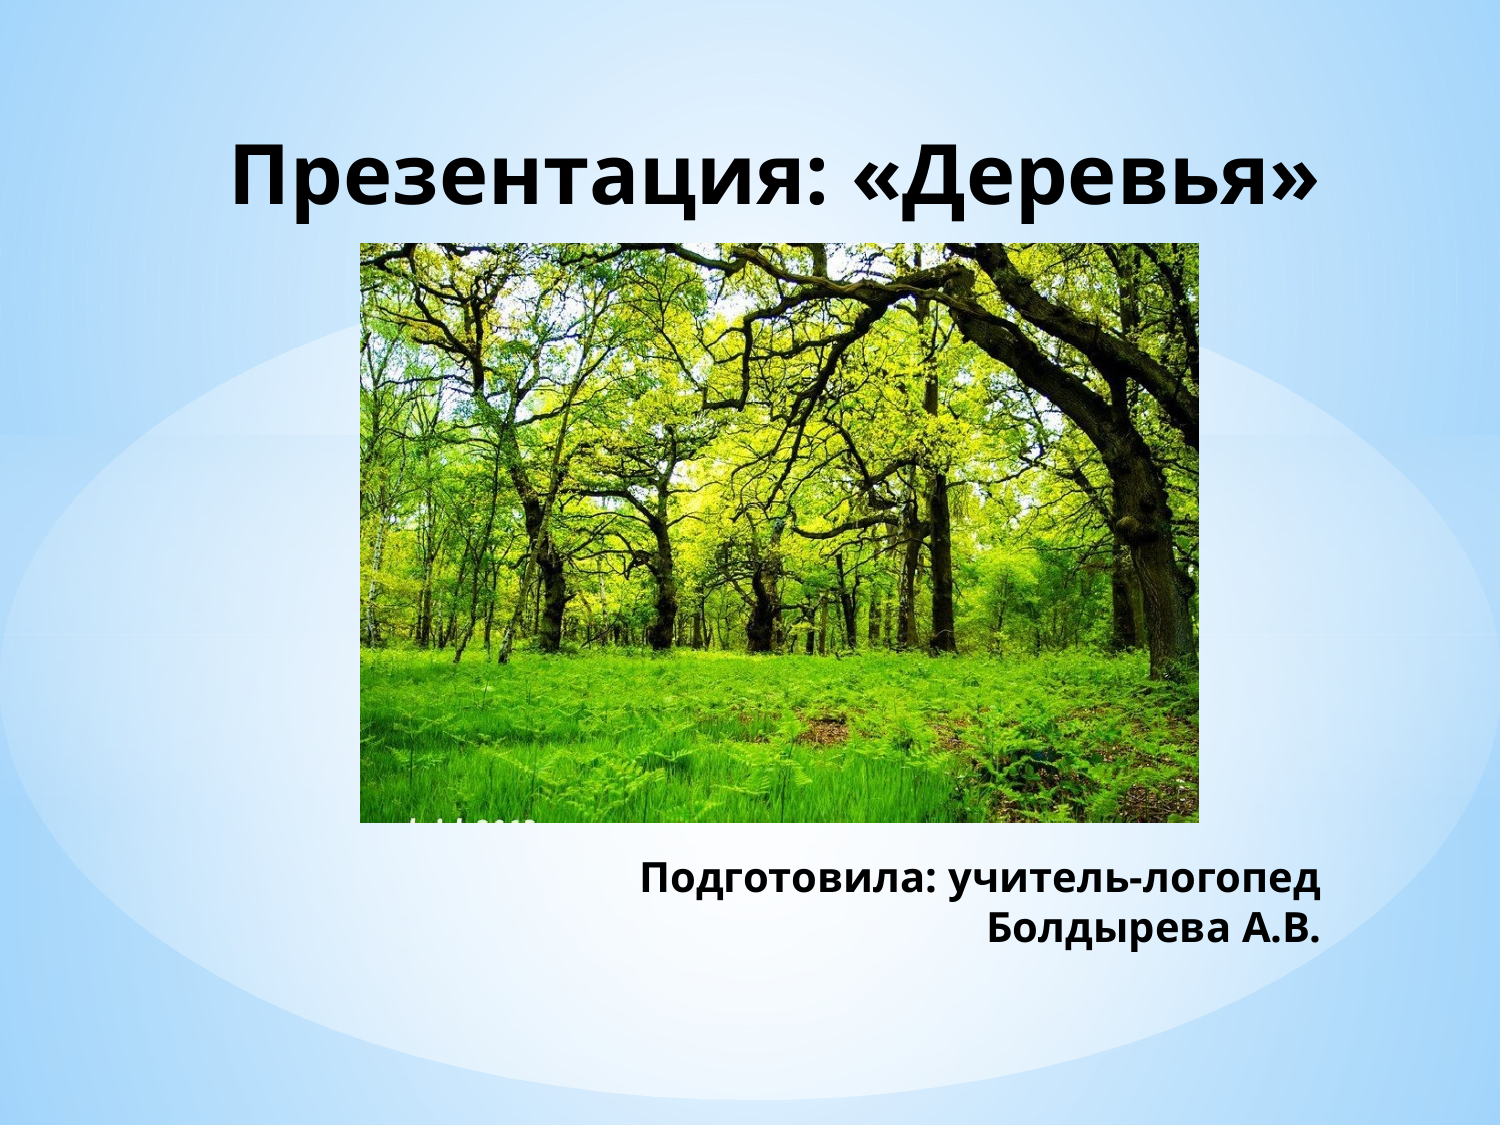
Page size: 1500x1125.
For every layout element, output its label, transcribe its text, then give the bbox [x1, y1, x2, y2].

title Презентация: «Деревья» Подготовила: учитель-логопед Болдырева А.В. [159, 113, 1337, 1024]
picture [359, 243, 1200, 823]
